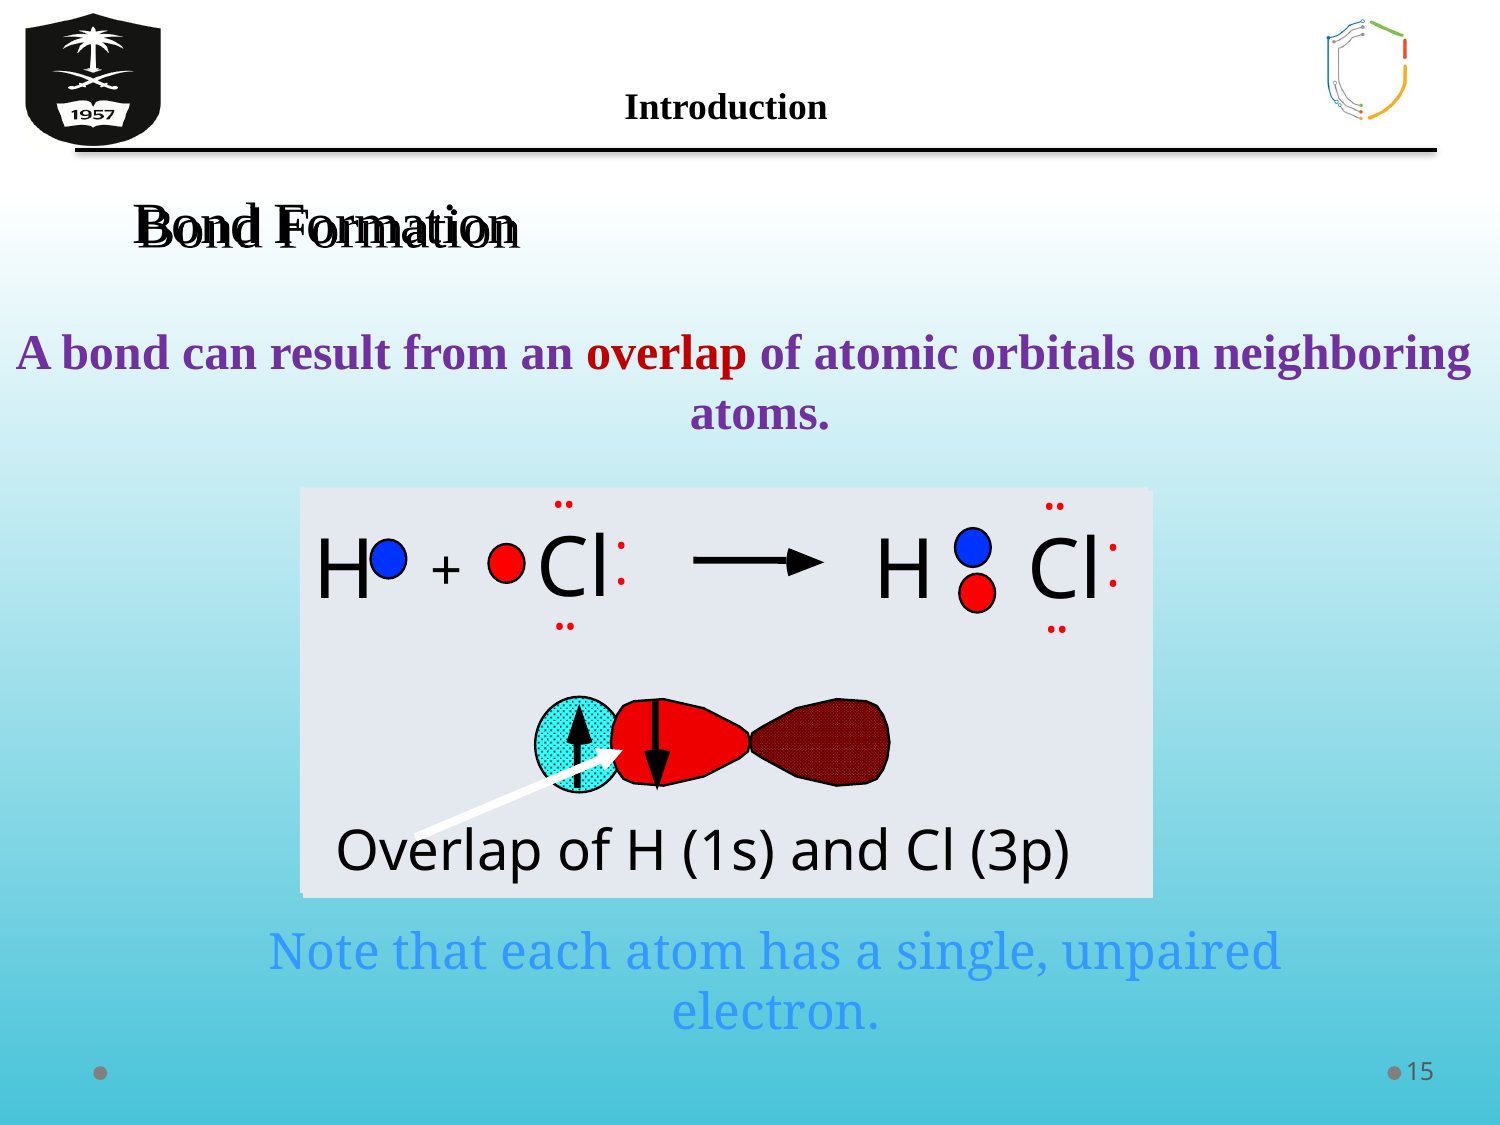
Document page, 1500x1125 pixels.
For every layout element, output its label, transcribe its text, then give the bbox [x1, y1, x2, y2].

text_box Note that each atom has a single, unpaired electron. [176, 912, 1375, 1047]
list A bond can result from an overlap of atomic orbitals on neighboring atoms. [0, 312, 1500, 513]
slide_number 15 [1401, 1042, 1494, 1103]
picture [1308, 12, 1426, 137]
text_box [299, 487, 1149, 894]
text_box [534, 696, 624, 793]
picture [24, 12, 163, 151]
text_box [314, 485, 1119, 647]
text_box Introduction [609, 74, 852, 135]
text_box Overlap of H (1s) and Cl (3p) [335, 814, 1072, 882]
title Bond Formation [0, 137, 713, 263]
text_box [610, 698, 890, 791]
